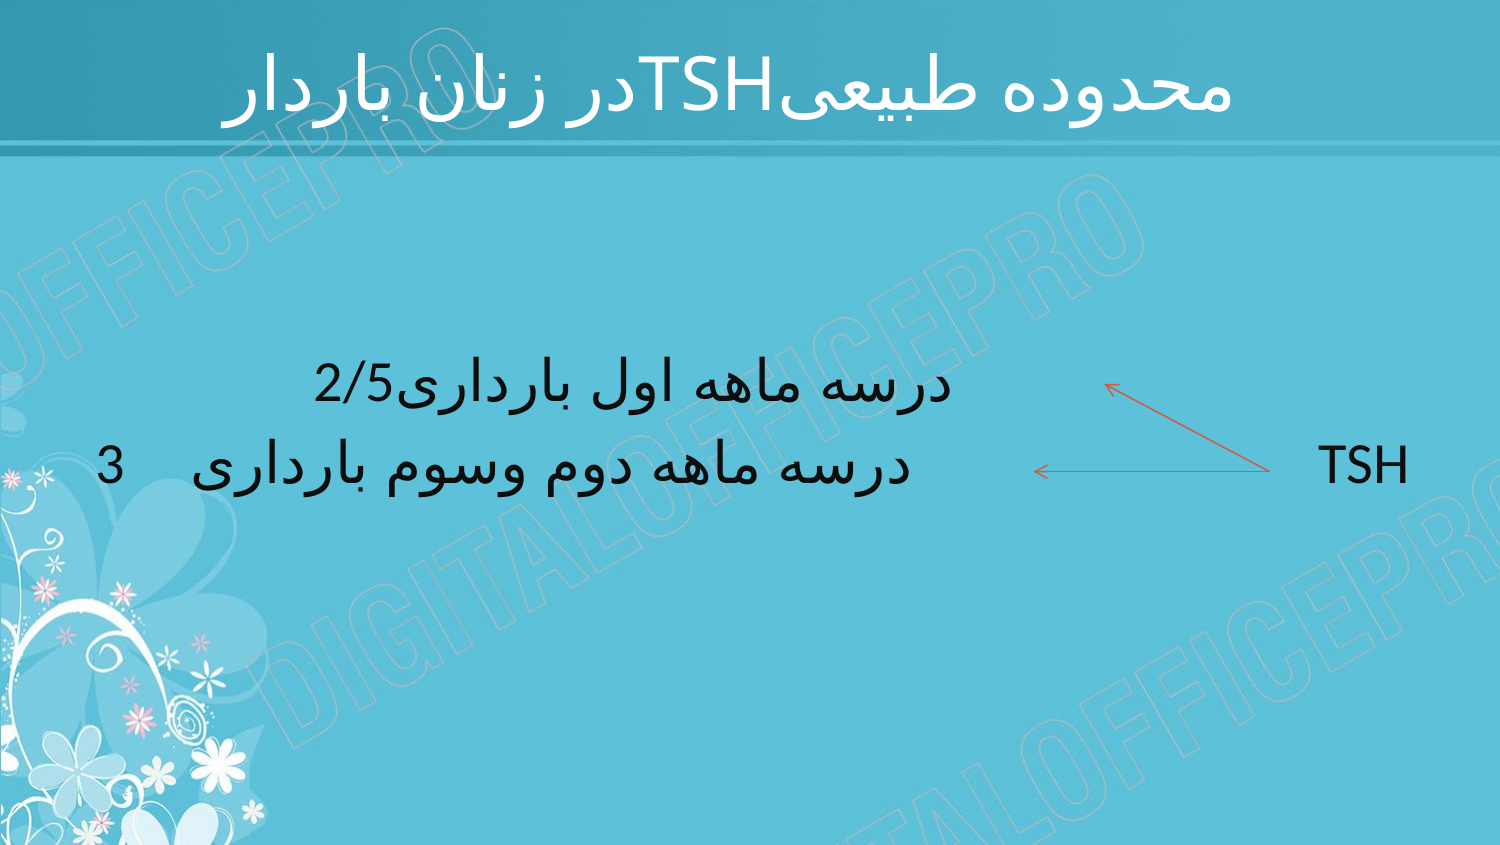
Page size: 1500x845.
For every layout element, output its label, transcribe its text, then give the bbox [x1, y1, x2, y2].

list 2/5درسه ماهه اول بارداری 3 درسه ماهه دوم وسوم بارداری TSH [37, 172, 1425, 773]
picture [0, 0, 1500, 845]
title در زنان باردارTSHمحدوده طبیعی [37, 21, 1425, 139]
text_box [1104, 383, 1270, 471]
